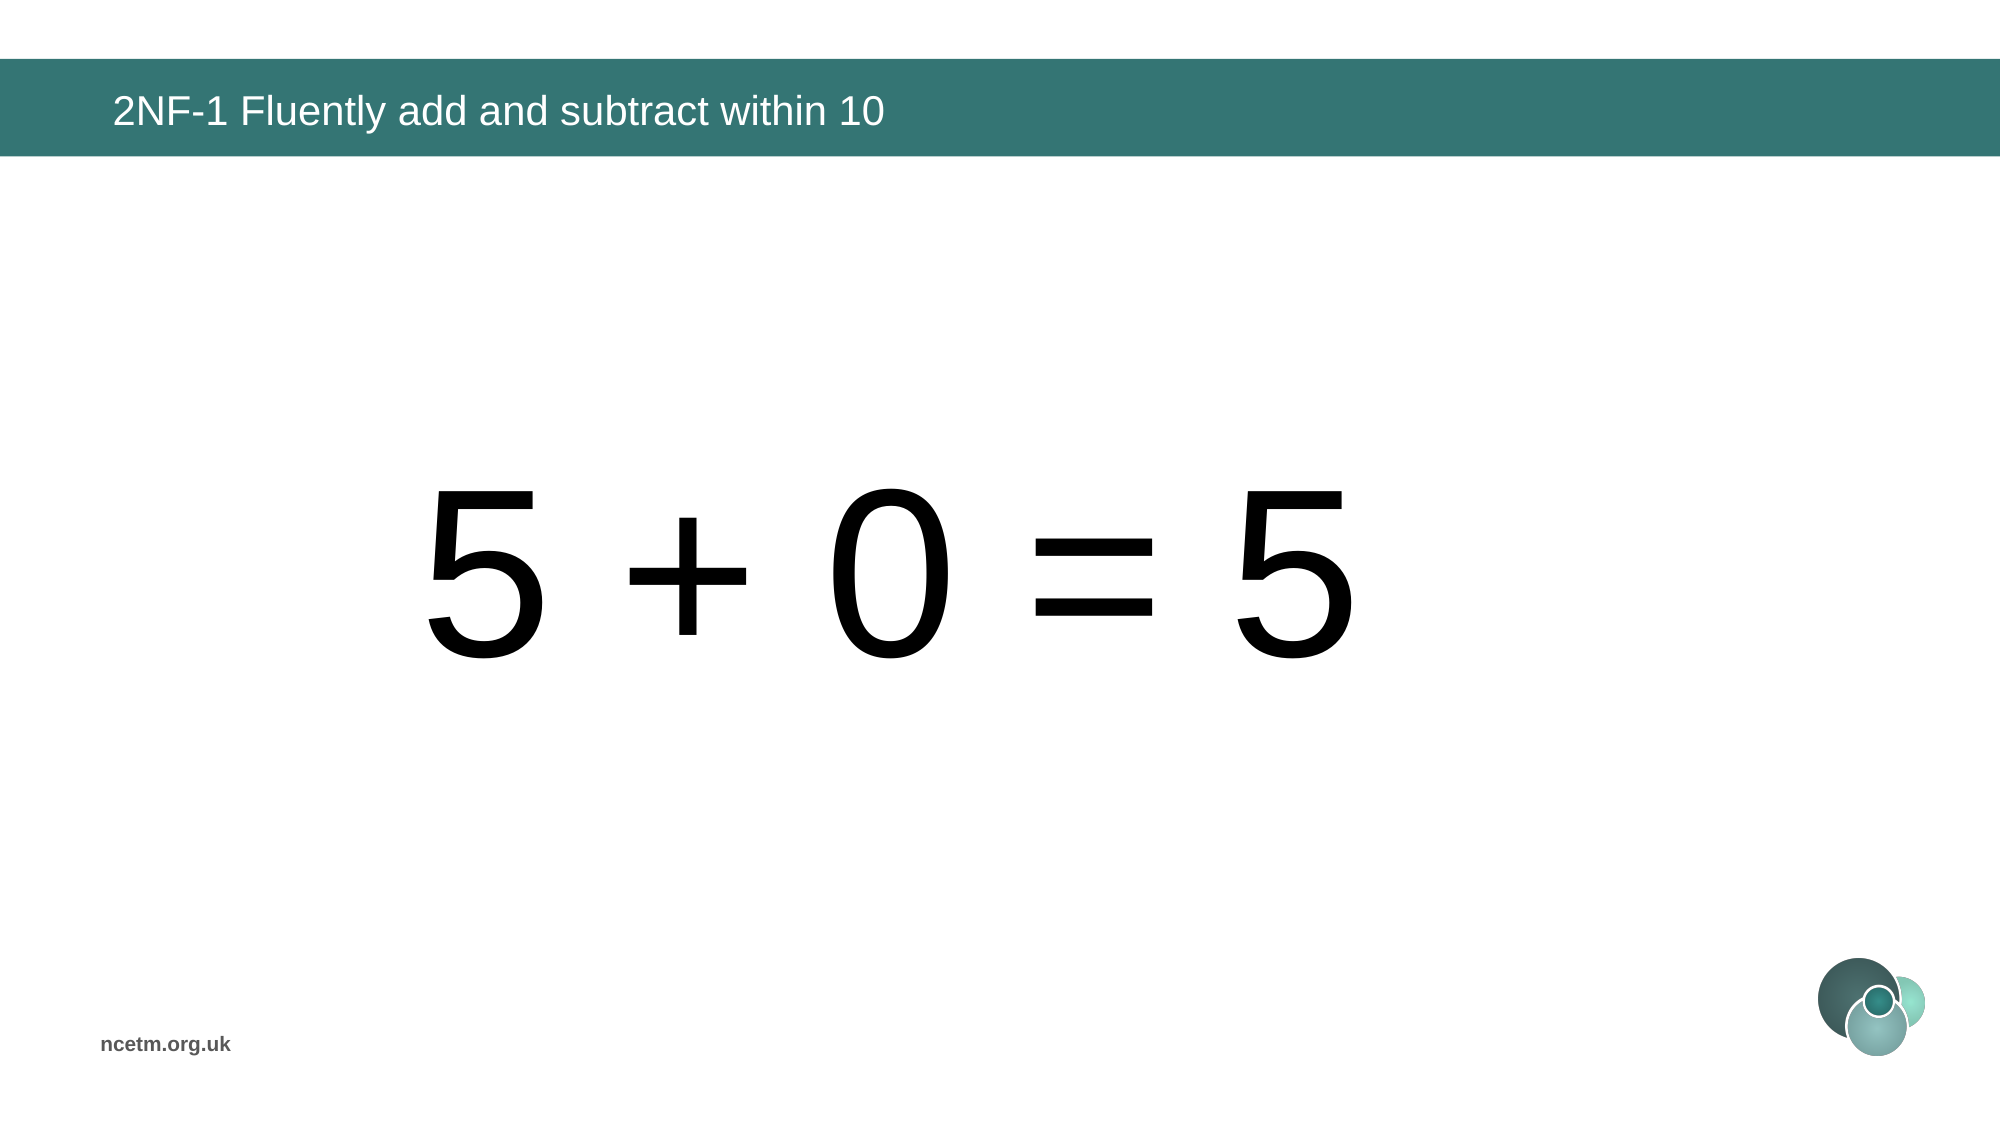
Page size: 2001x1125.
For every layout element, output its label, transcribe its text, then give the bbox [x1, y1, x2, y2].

text_box 5 + 0 = [404, 409, 1213, 712]
picture [1818, 958, 1925, 1056]
title 2NF-1 Fluently add and subtract within 10 [97, 76, 1945, 147]
text_box 5 [1213, 409, 1377, 712]
